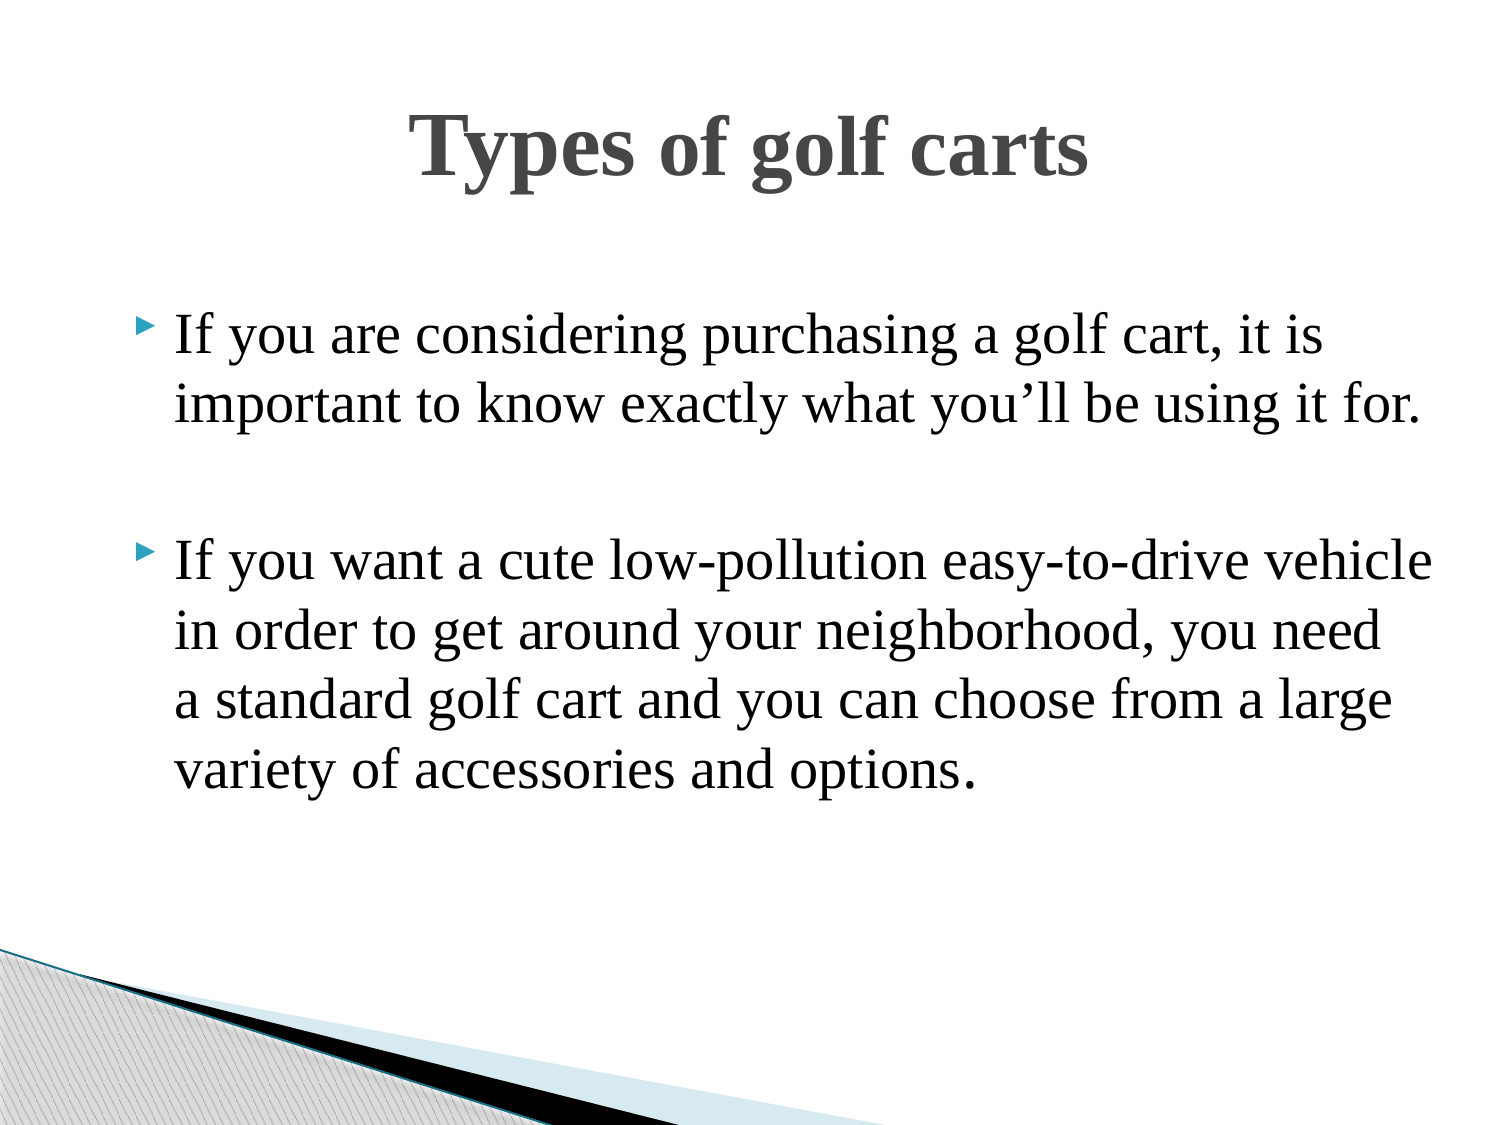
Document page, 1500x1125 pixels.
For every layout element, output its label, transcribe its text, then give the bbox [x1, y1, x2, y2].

title Types of golf carts [75, 45, 1425, 233]
list If you are considering purchasing a golf cart, it is important to know exactly what you’ll be using it for. If you want a cute low-pollution easy-to-drive vehicle in order to get around your neighborhood, you need a standard golf cart and you can choose from a large variety of accessories and options. [99, 287, 1450, 1030]
